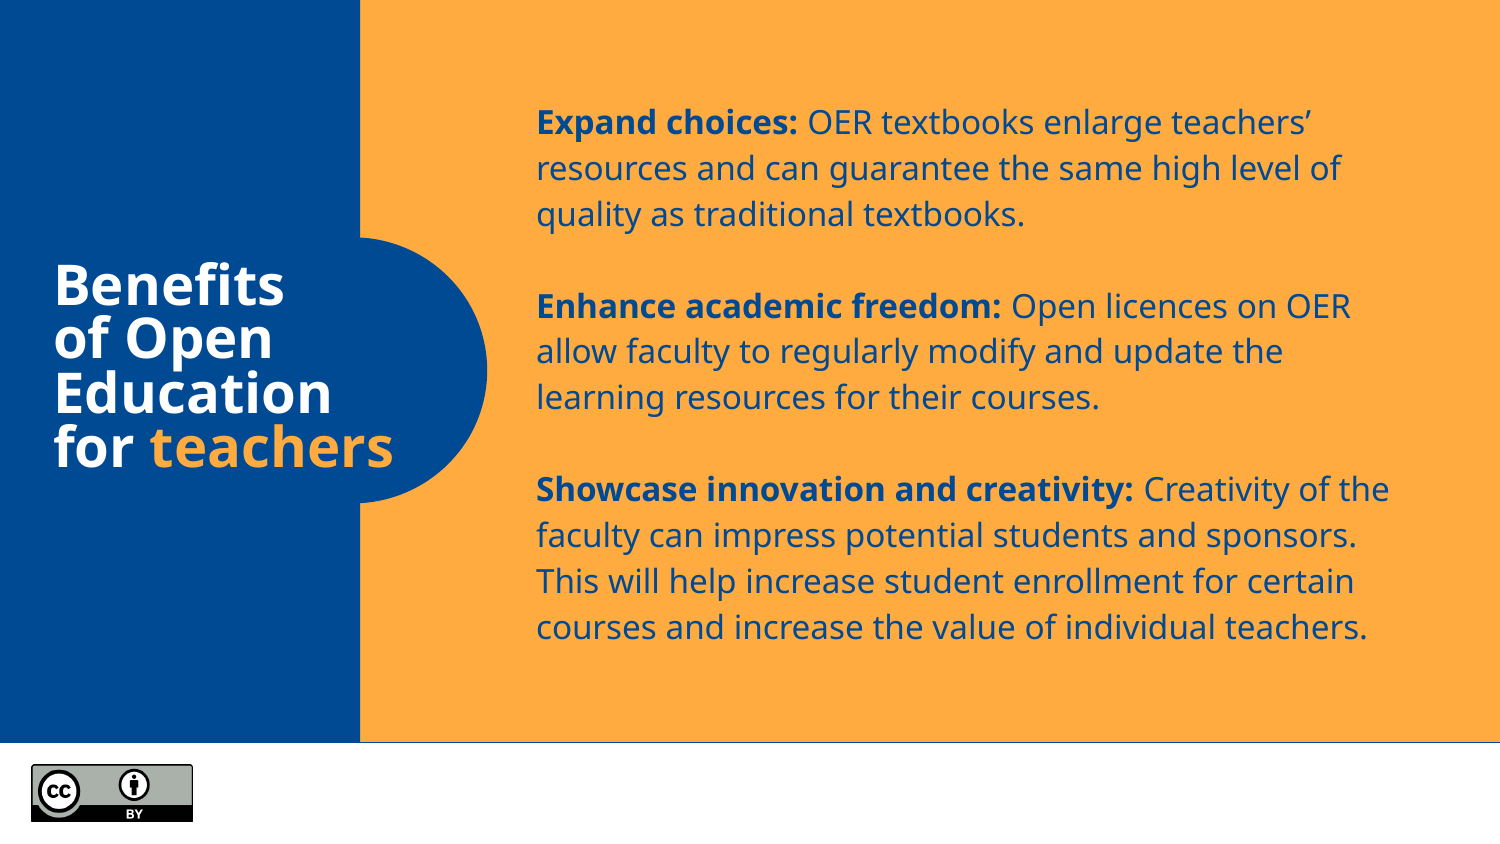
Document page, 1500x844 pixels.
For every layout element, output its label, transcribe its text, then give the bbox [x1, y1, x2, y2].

text_box [421, 255, 488, 485]
text_box [300, 493, 405, 504]
text_box [0, 750, 1500, 844]
text_box [0, 0, 361, 742]
text_box [304, 237, 401, 246]
text_box Expand choices: OER textbooks enlarge teachers’ resources and can guarantee the same high level of quality as traditional textbooks. Enhance academic freedom: Open licences on OER allow faculty to regularly modify and update the learning resources for their courses. Showcase innovation and creativity: Creativity of the faculty can impress potential students and sponsors. This will help increase student enrollment for certain courses and increase the value of individual teachers. [520, 80, 1417, 661]
text_box Benefits of Open Education for teachers [38, 246, 421, 493]
picture [31, 764, 193, 822]
